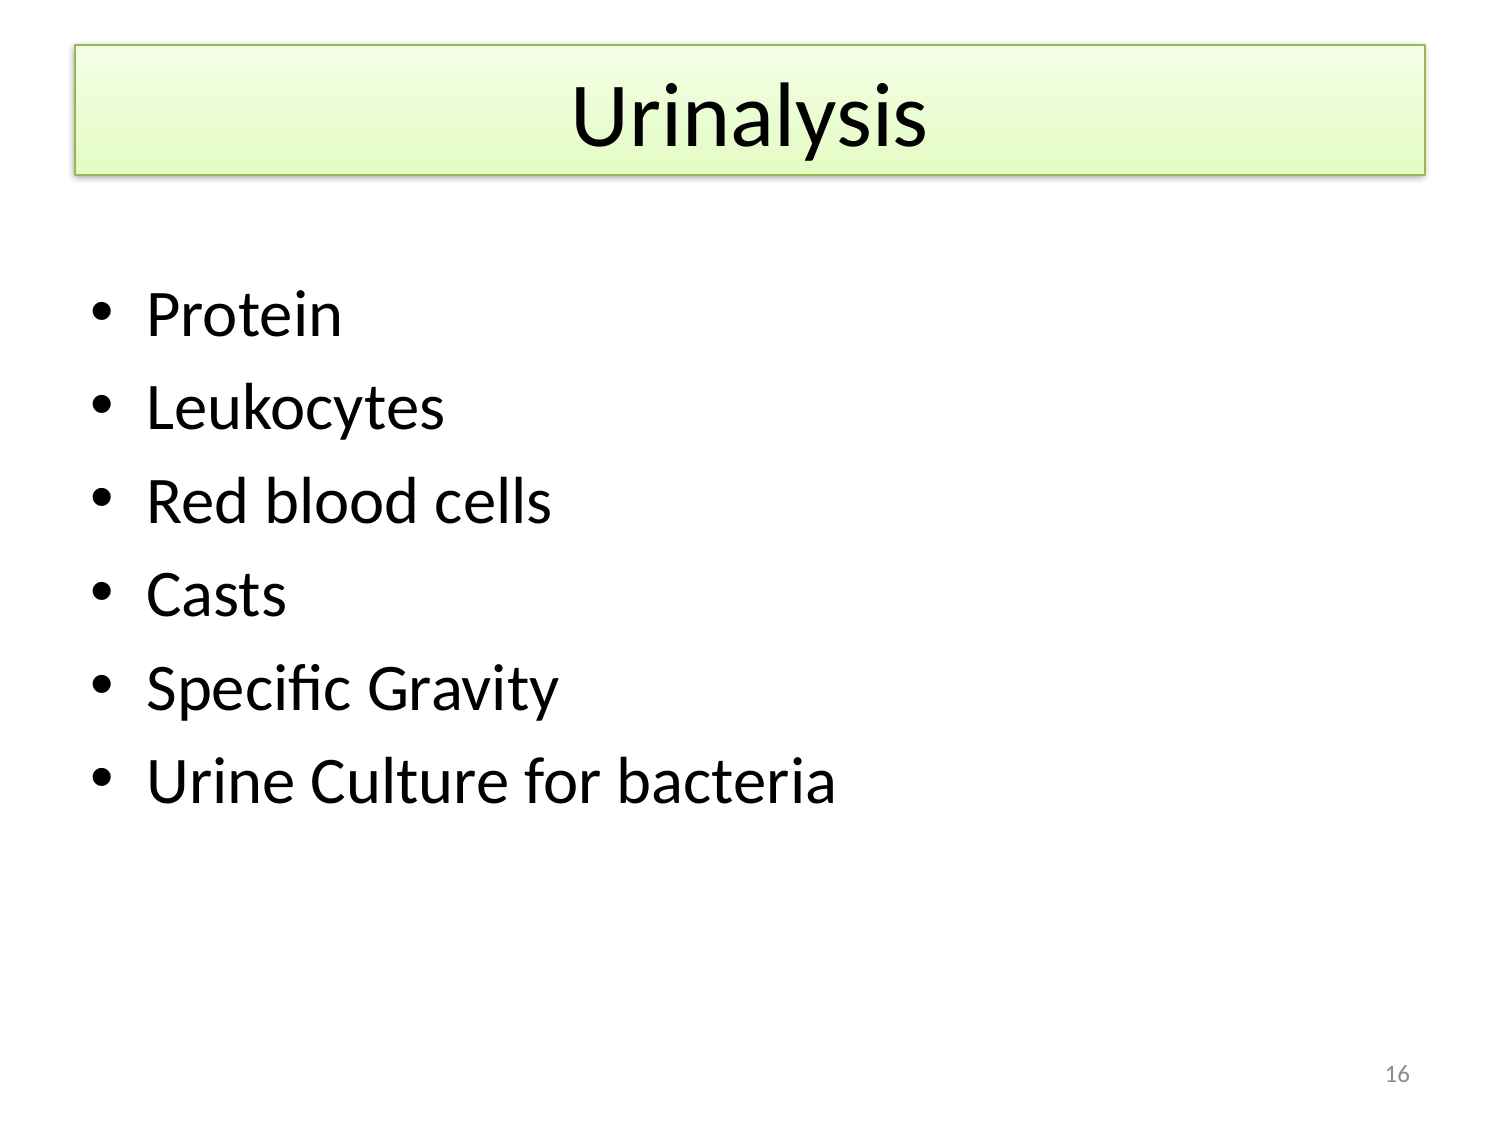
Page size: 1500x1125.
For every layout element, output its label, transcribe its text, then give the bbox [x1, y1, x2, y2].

title Urinalysis [74, 44, 1426, 176]
slide_number 16 [1074, 1042, 1425, 1103]
list Protein Leukocytes Red blood cells Casts Specific Gravity Urine Culture for bacteria [75, 262, 1425, 1005]
